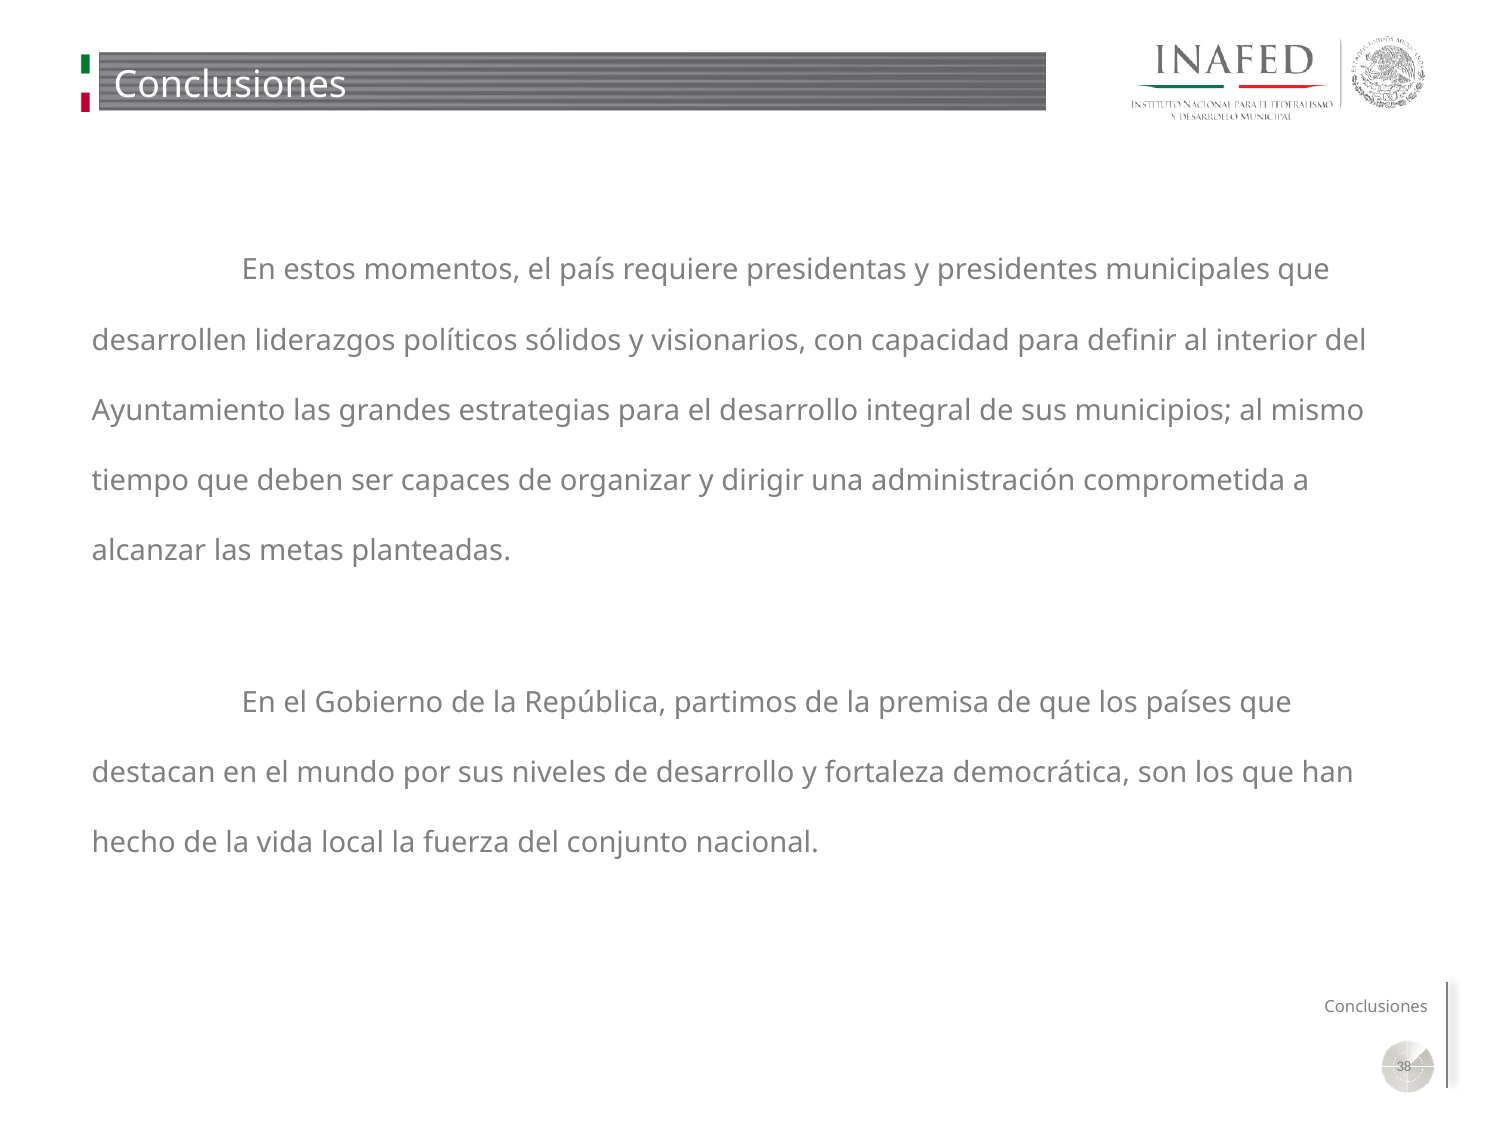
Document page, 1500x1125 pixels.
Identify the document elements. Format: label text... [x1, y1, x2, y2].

picture [77, 45, 1046, 112]
title Conclusiones [98, 55, 1046, 111]
picture [1128, 35, 1436, 123]
list En estos momentos, el país requiere presidentas y presidentes municipales que desarrollen liderazgos políticos sólidos y visionarios, con capacidad para definir al interior del Ayuntamiento las grandes estrategias para el desarrollo integral de sus municipios; al mismo tiempo que deben ser capaces de organizar y dirigir una administración comprometida a alcanzar las metas planteadas. En el Gobierno de la República, partimos de la premisa de que los países que destacan en el mundo por sus niveles de desarrollo y fortaleza democrática, son los que han hecho de la vida local la fuerza del conjunto nacional. [76, 208, 1427, 929]
slide_number 38 [1381, 1035, 1443, 1097]
